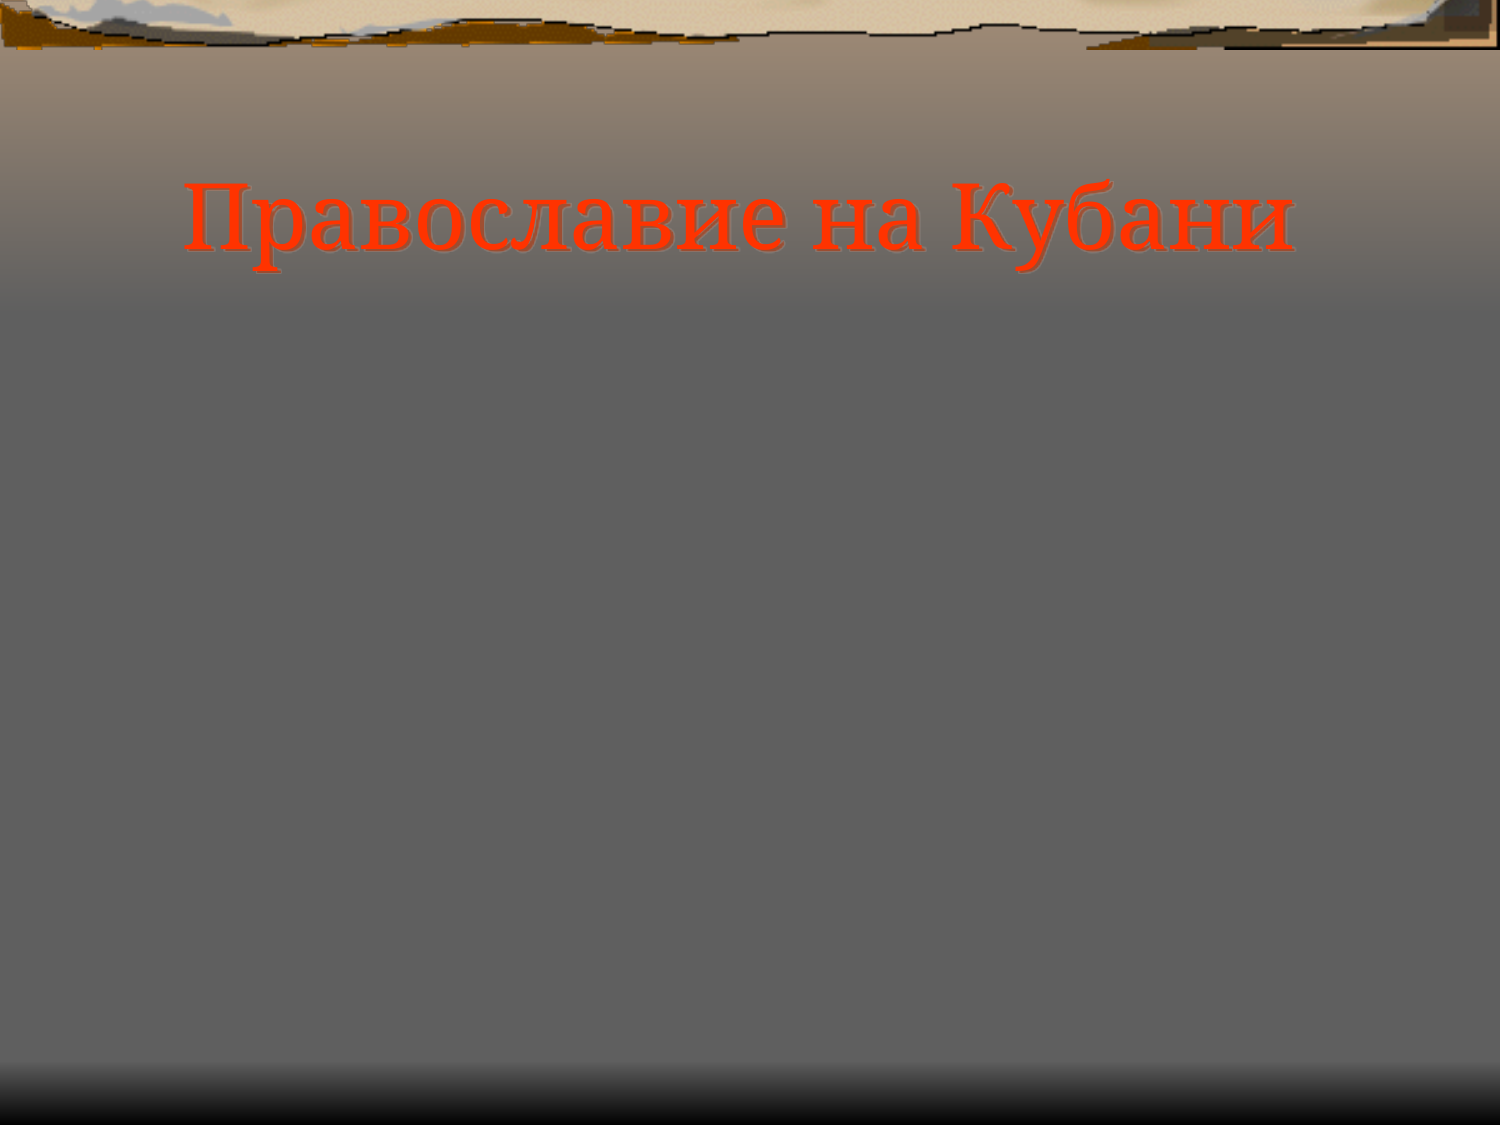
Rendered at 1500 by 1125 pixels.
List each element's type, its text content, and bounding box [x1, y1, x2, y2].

picture [0, 0, 1500, 50]
title Православие на Кубани [112, 87, 1388, 276]
